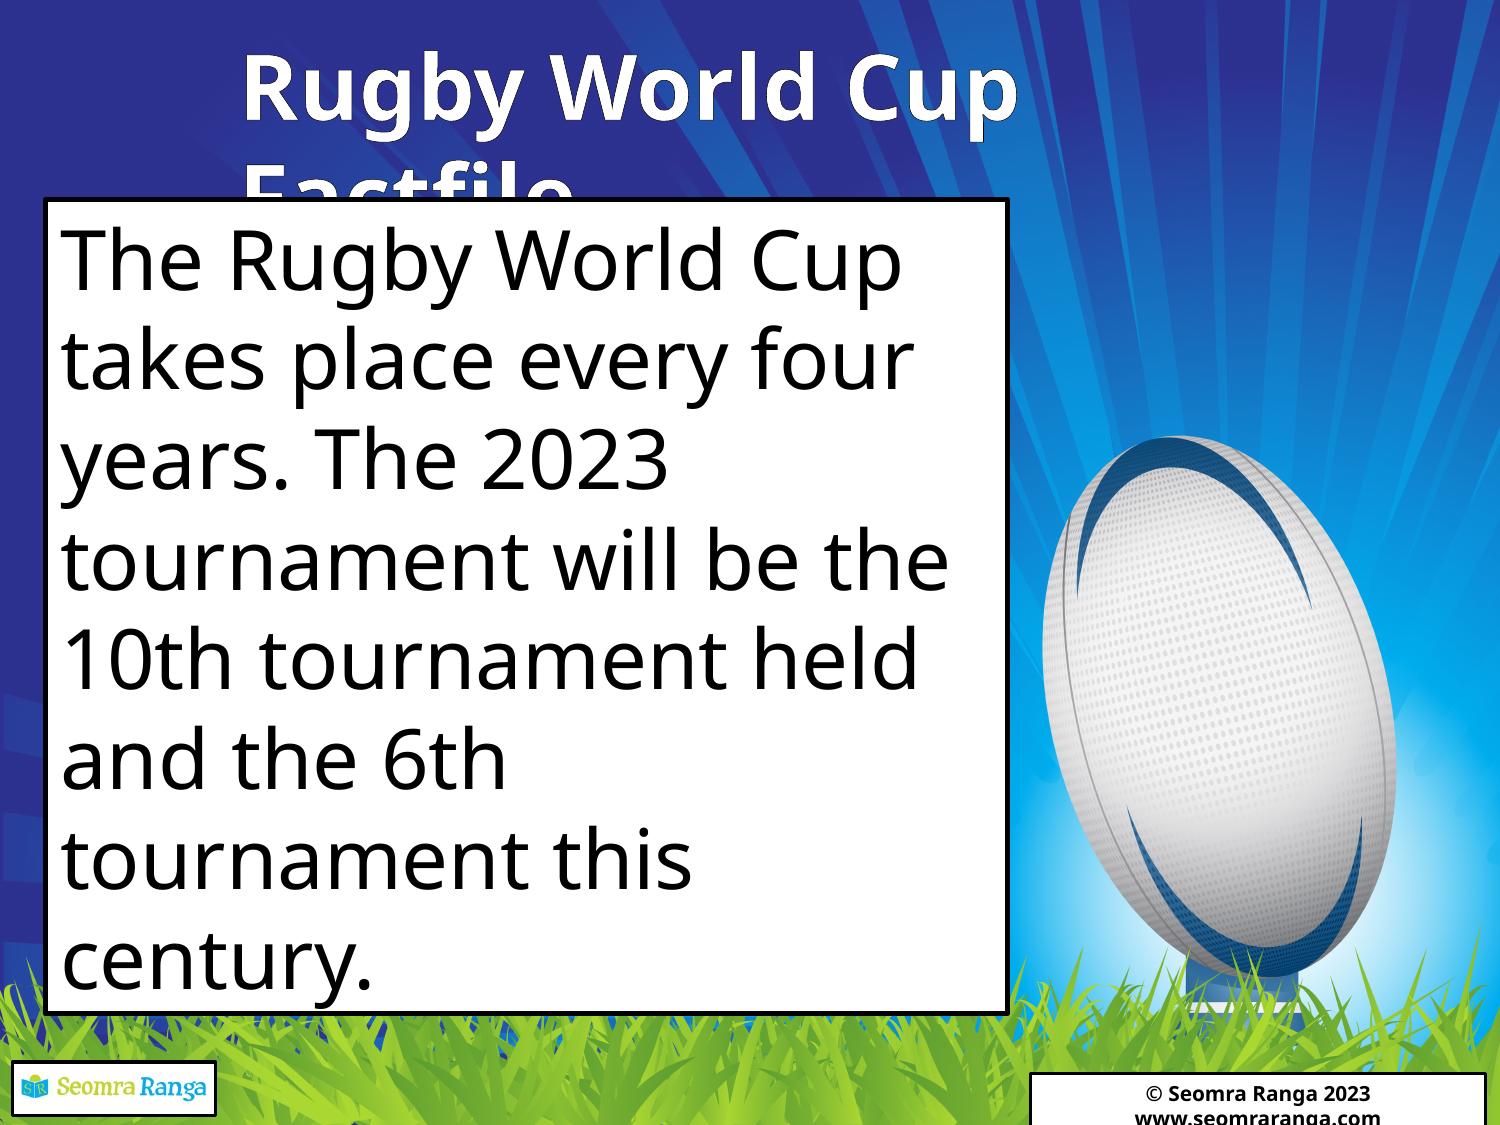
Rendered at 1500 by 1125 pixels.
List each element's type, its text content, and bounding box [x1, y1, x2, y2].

text_box © Seomra Ranga 2023 www.seomraranga.com [1030, 1073, 1486, 1125]
text_box The Rugby World Cup takes place every four years. The 2023 tournament will be the 10th tournament held and the 6th tournament this century. [45, 199, 1008, 1014]
picture [0, 0, 1500, 1125]
text_box Rugby World Cup Factfile [223, 21, 1277, 256]
